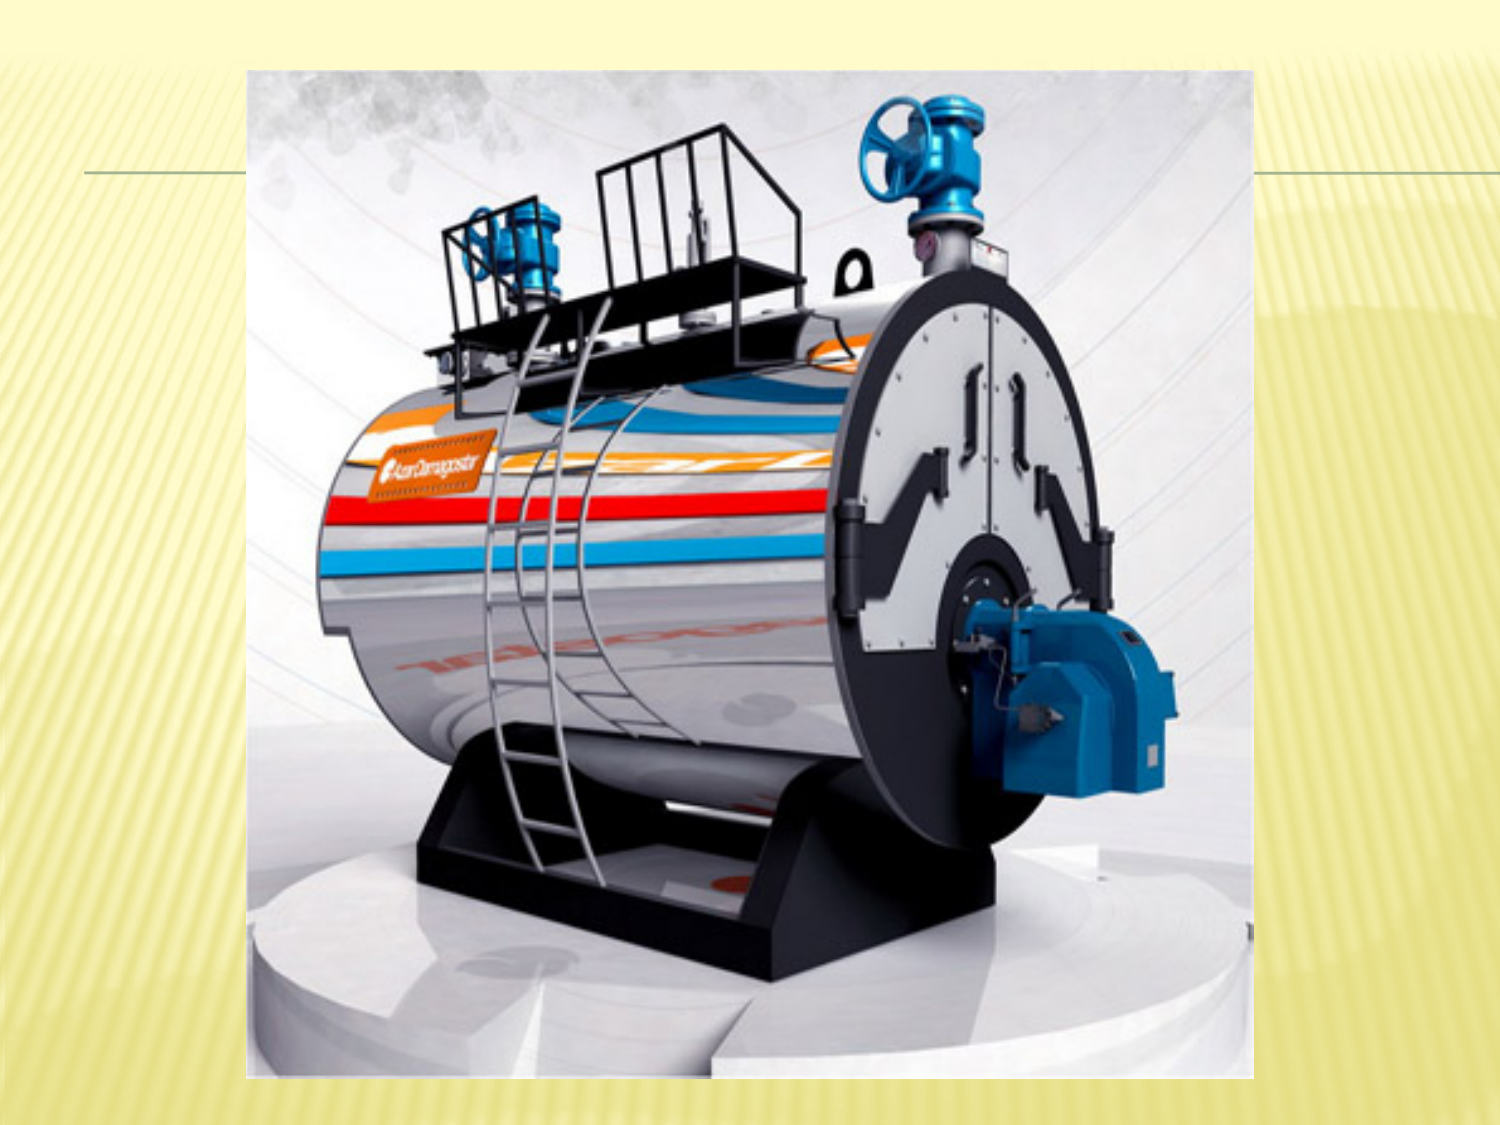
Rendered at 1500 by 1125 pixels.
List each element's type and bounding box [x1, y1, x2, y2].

list [245, 69, 1255, 1079]
